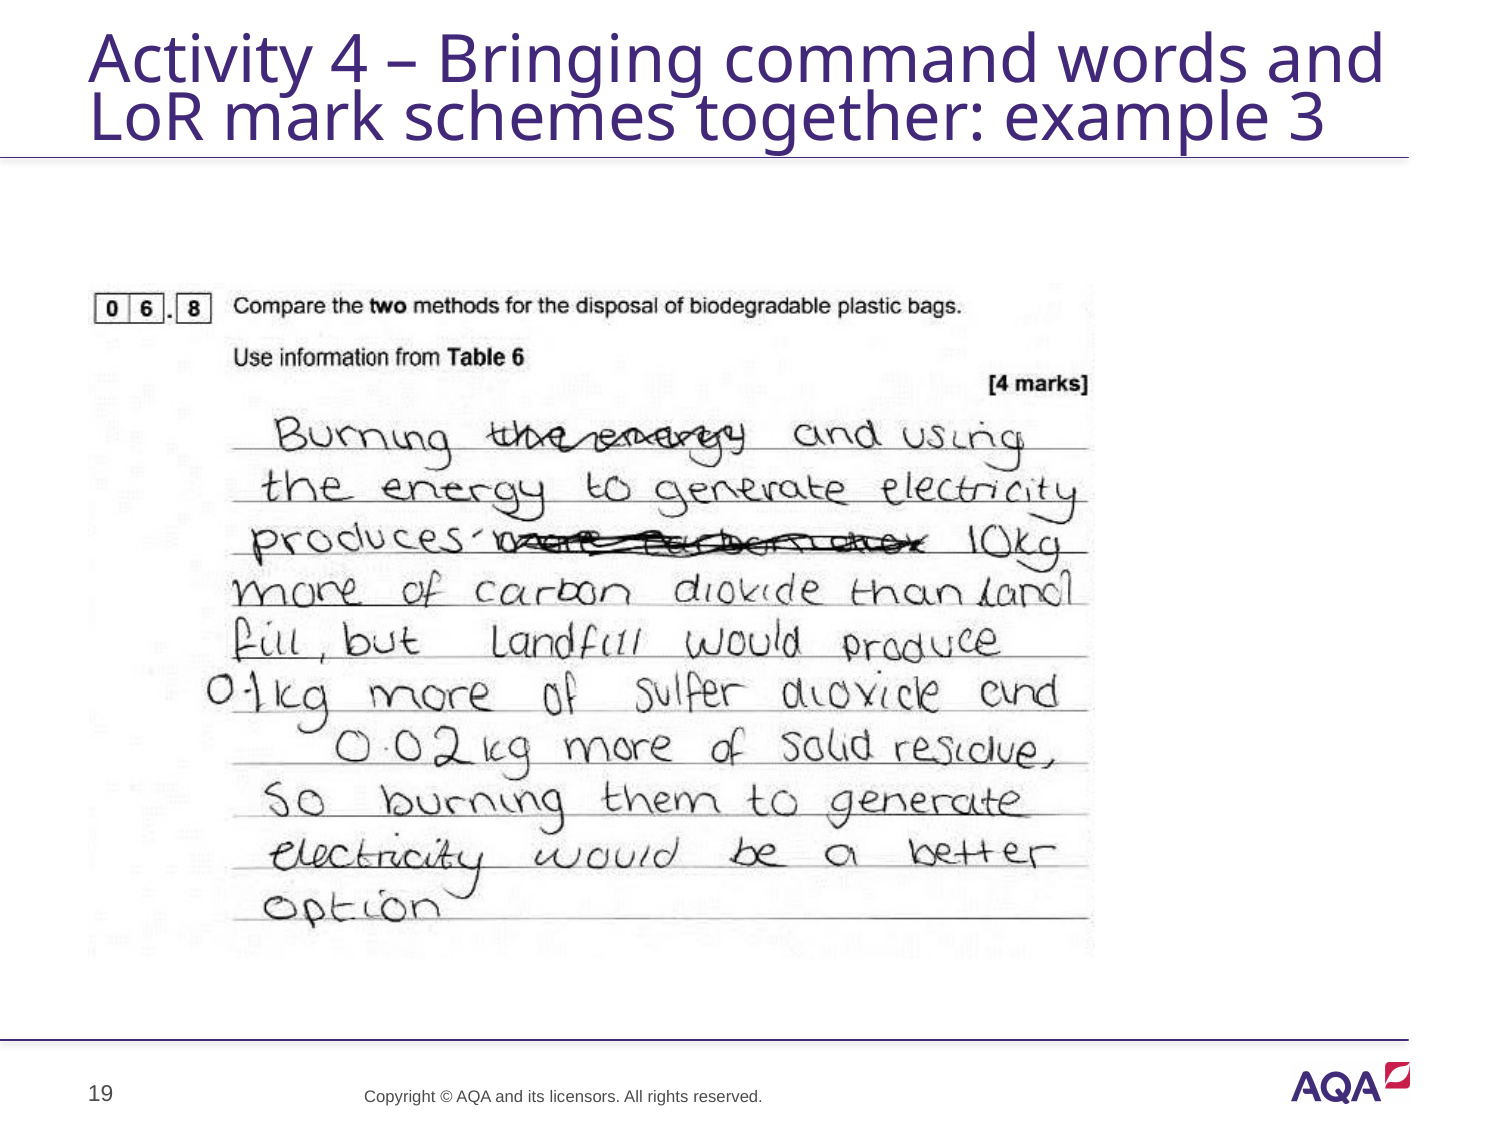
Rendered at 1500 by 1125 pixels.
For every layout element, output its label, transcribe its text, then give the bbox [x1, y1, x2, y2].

picture [1291, 1062, 1410, 1104]
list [88, 283, 1096, 960]
slide_number 19 [72, 1062, 188, 1123]
footer Copyright © AQA and its licensors. All rights reserved. [324, 1084, 764, 1124]
title Activity 4 – Bringing command words and LoR mark schemes together: example 3 [88, 37, 1409, 108]
